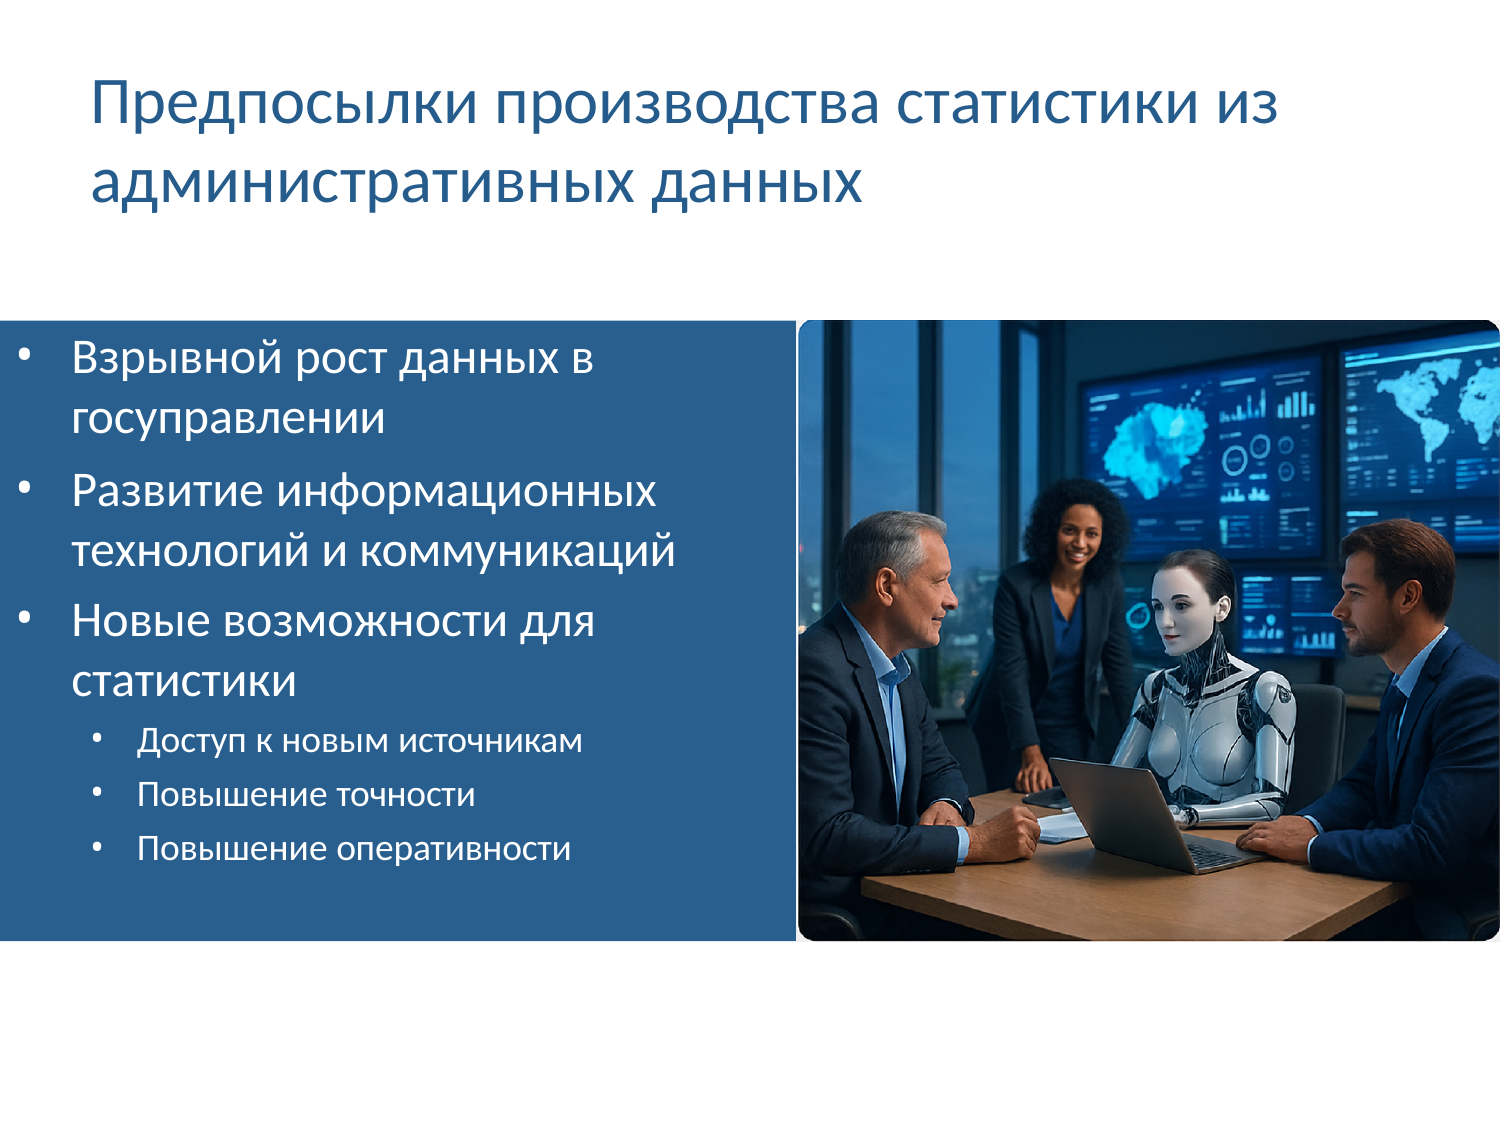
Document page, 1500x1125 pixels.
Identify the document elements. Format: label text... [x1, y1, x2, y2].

title Предпосылки производства статистики из административных данных [87, 52, 1378, 246]
picture [796, 320, 1500, 942]
text_box Взрывной рост данных в госуправлении Развитие информационных технологий и коммуникаций Новые возможности для статистики Доступ к новым источникам Повышение точности Повышение оперативности [12, 321, 684, 868]
text_box [0, 320, 795, 942]
